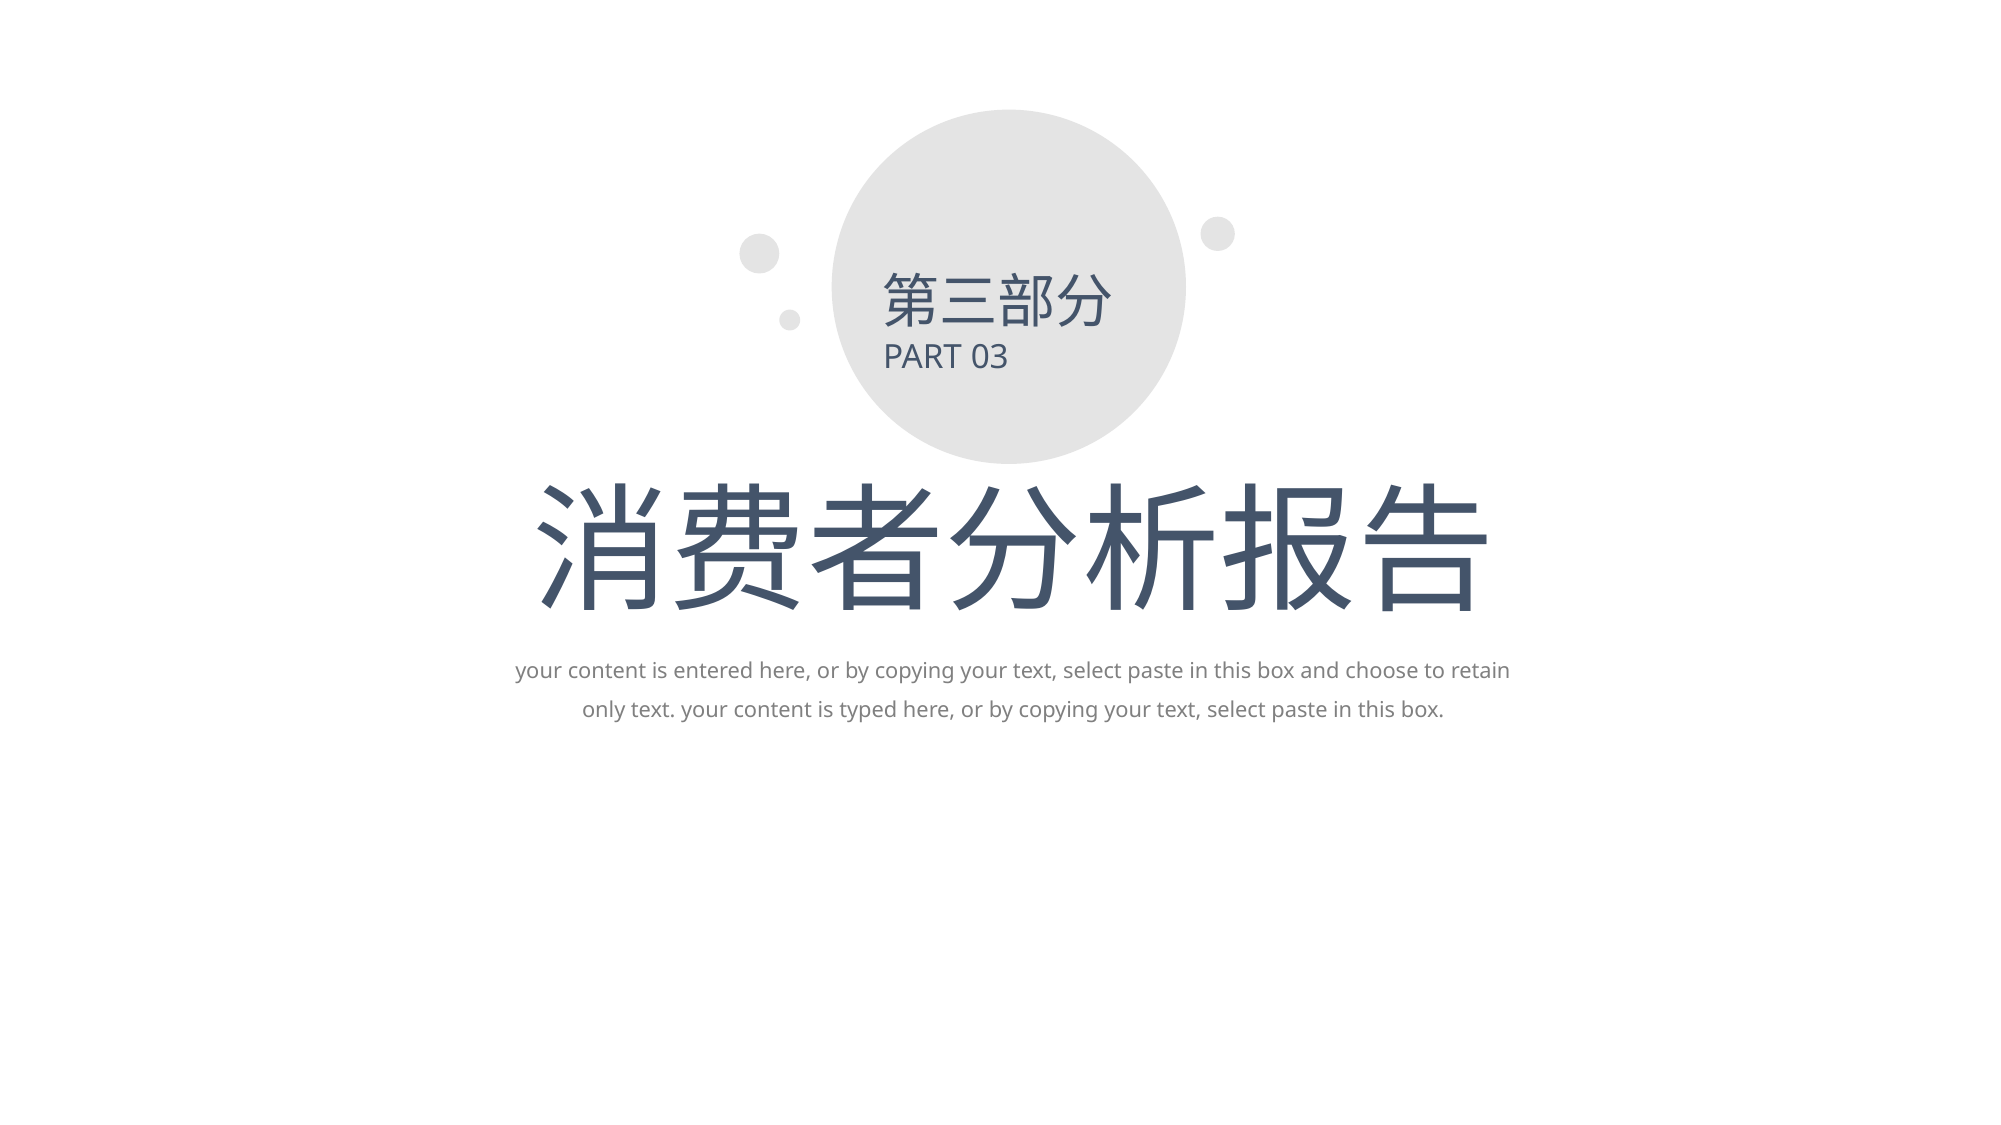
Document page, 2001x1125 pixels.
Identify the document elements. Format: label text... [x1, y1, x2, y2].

text_box your content is entered here, or by copying your text, select paste in this box and choose to retain only text. your content is typed here, or by copying your text, select paste in this box. [483, 636, 1545, 730]
text_box [778, 308, 802, 332]
text_box PART 03 [868, 327, 1160, 383]
text_box 消费者分析报告 [517, 454, 1510, 635]
text_box [738, 232, 781, 275]
text_box 第三部分 [866, 256, 1162, 342]
text_box [1199, 215, 1236, 253]
text_box [830, 108, 1188, 454]
